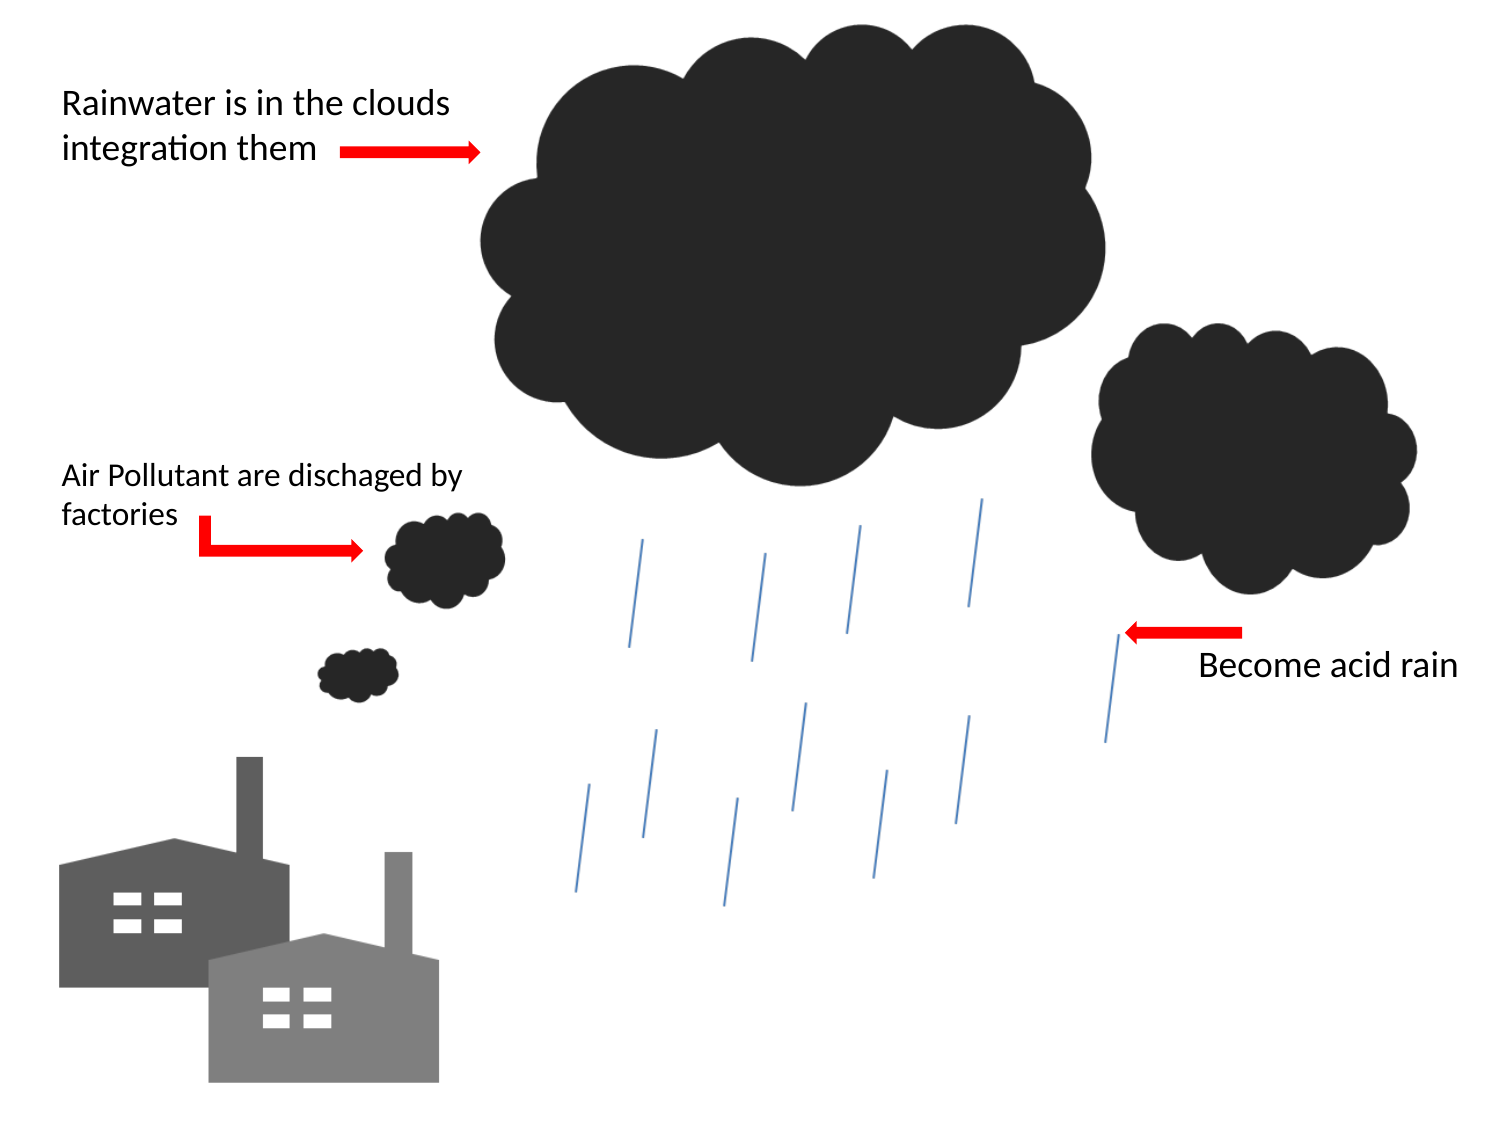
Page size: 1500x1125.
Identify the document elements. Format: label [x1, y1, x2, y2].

text_box [1124, 620, 1477, 694]
picture [58, 23, 1419, 1084]
text_box [46, 70, 493, 177]
text_box [46, 445, 598, 563]
